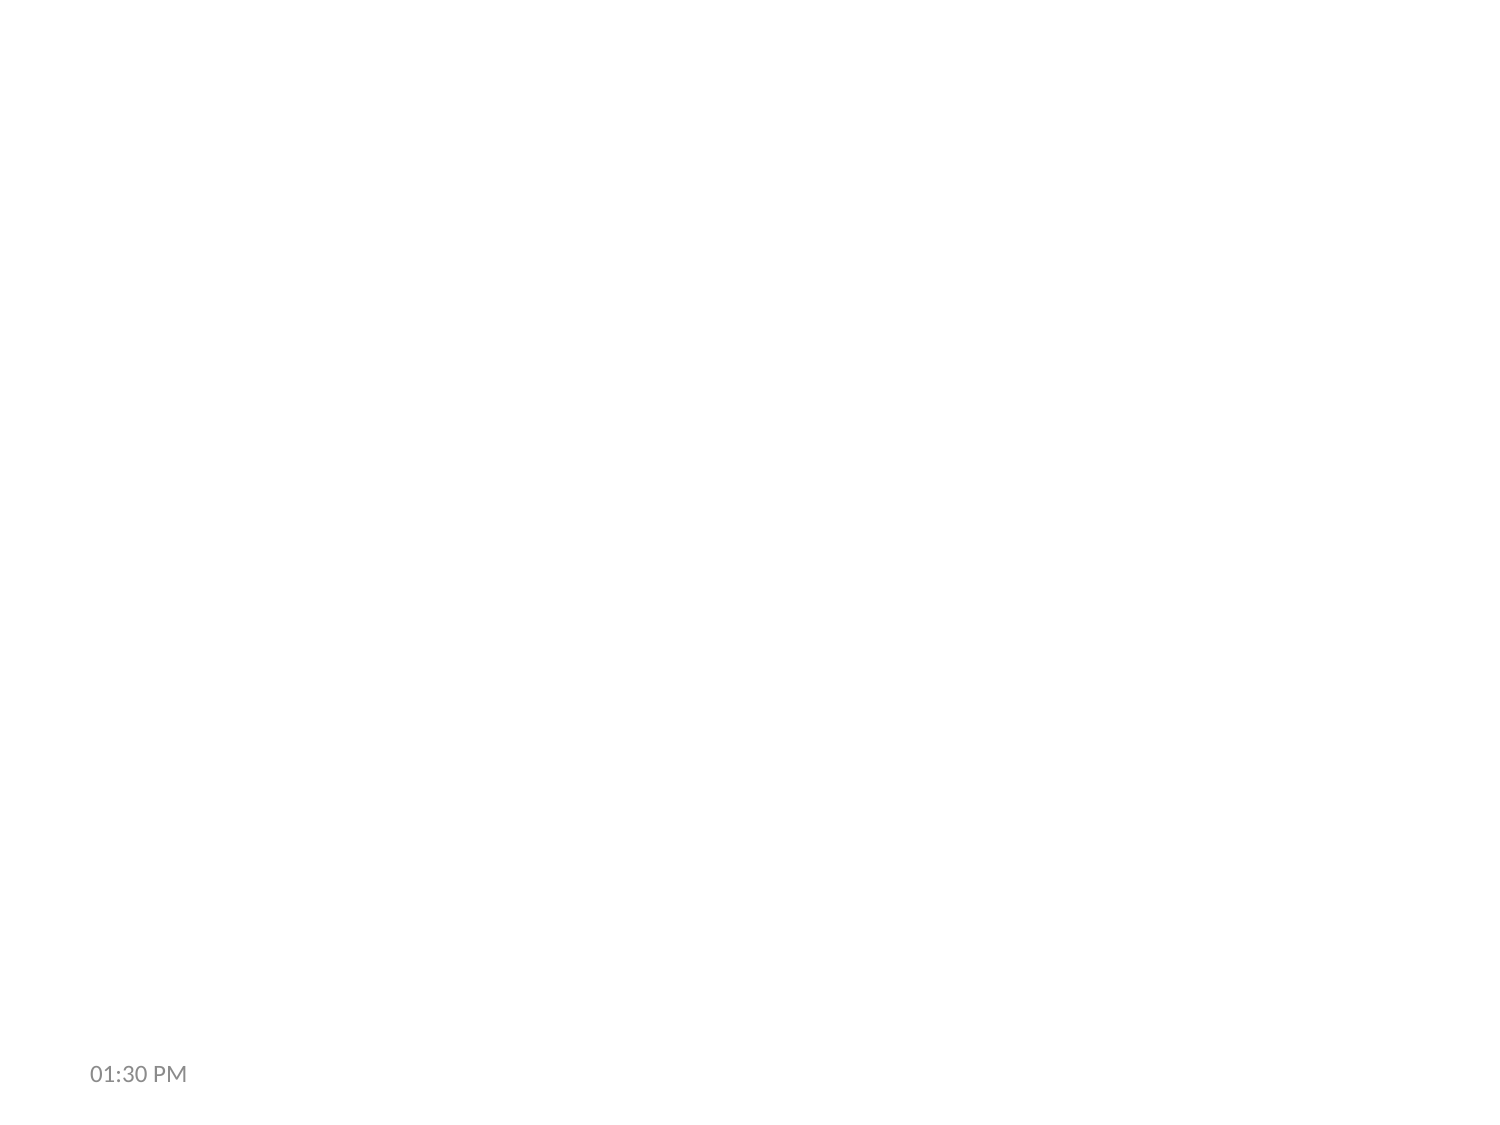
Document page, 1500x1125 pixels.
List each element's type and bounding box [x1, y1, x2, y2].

slide_number [75, 1042, 425, 1103]
